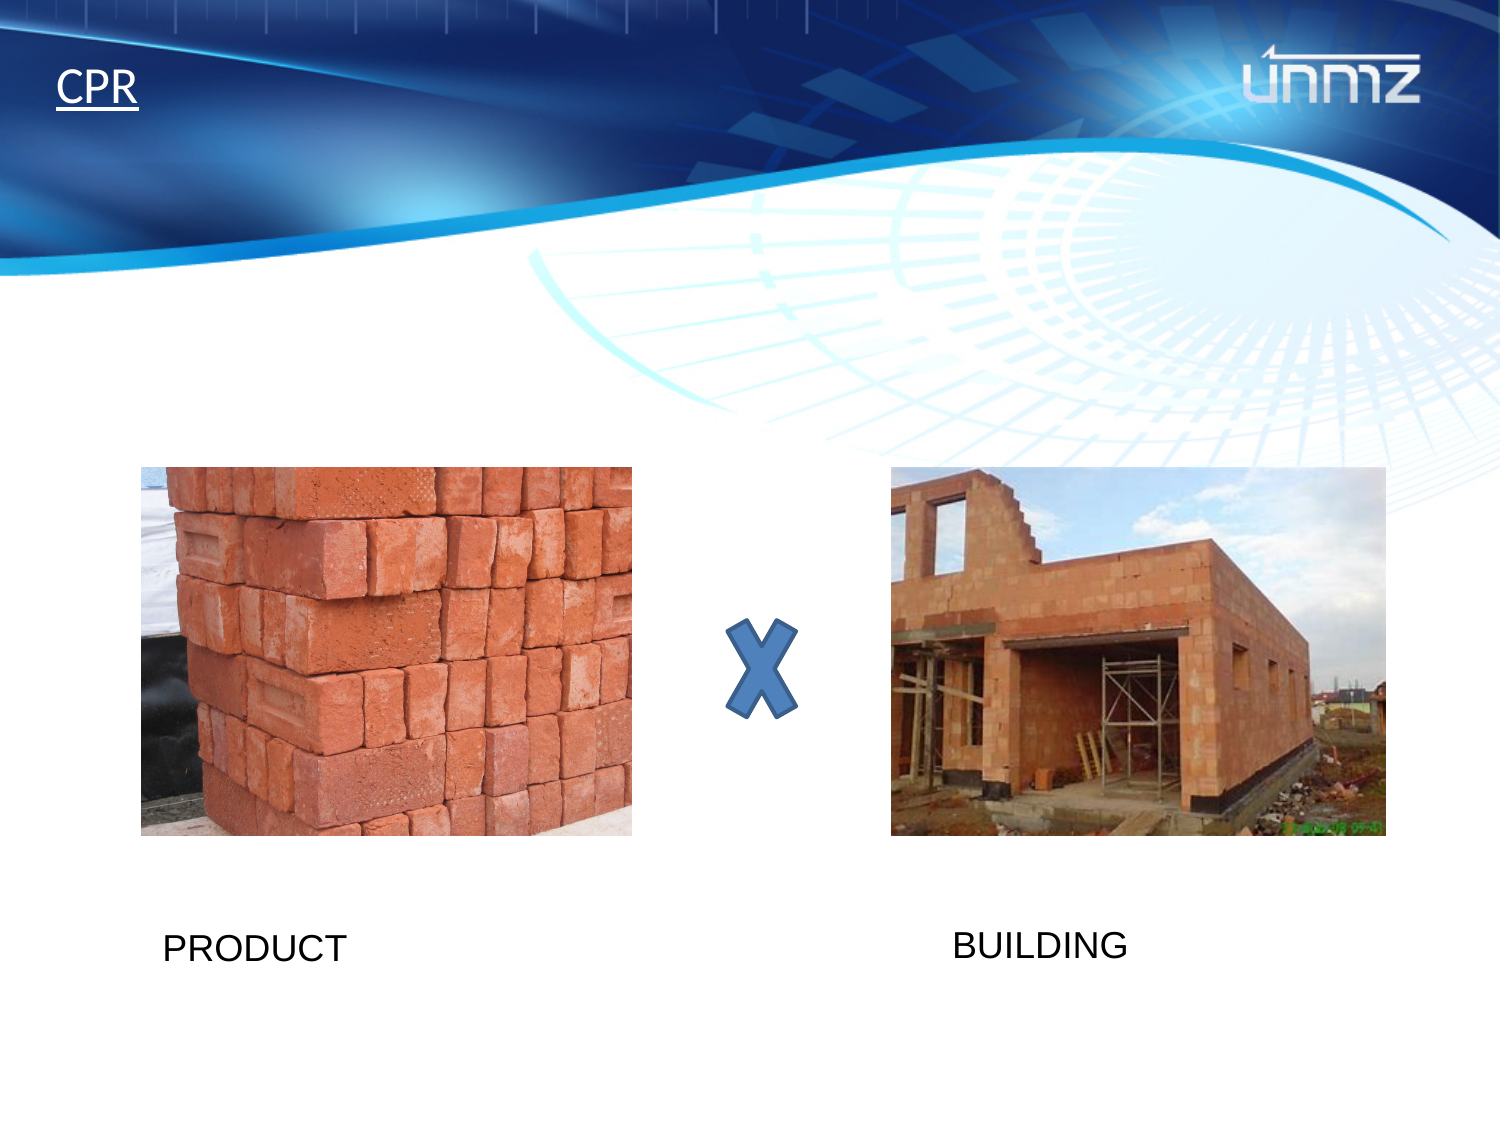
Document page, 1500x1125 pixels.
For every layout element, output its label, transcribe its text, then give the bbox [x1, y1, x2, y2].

picture [0, 0, 1500, 1125]
text_box [725, 618, 798, 720]
text_box PRODUCT [147, 916, 609, 977]
title CPR [41, 44, 1223, 232]
text_box BUILDING [937, 914, 1245, 974]
